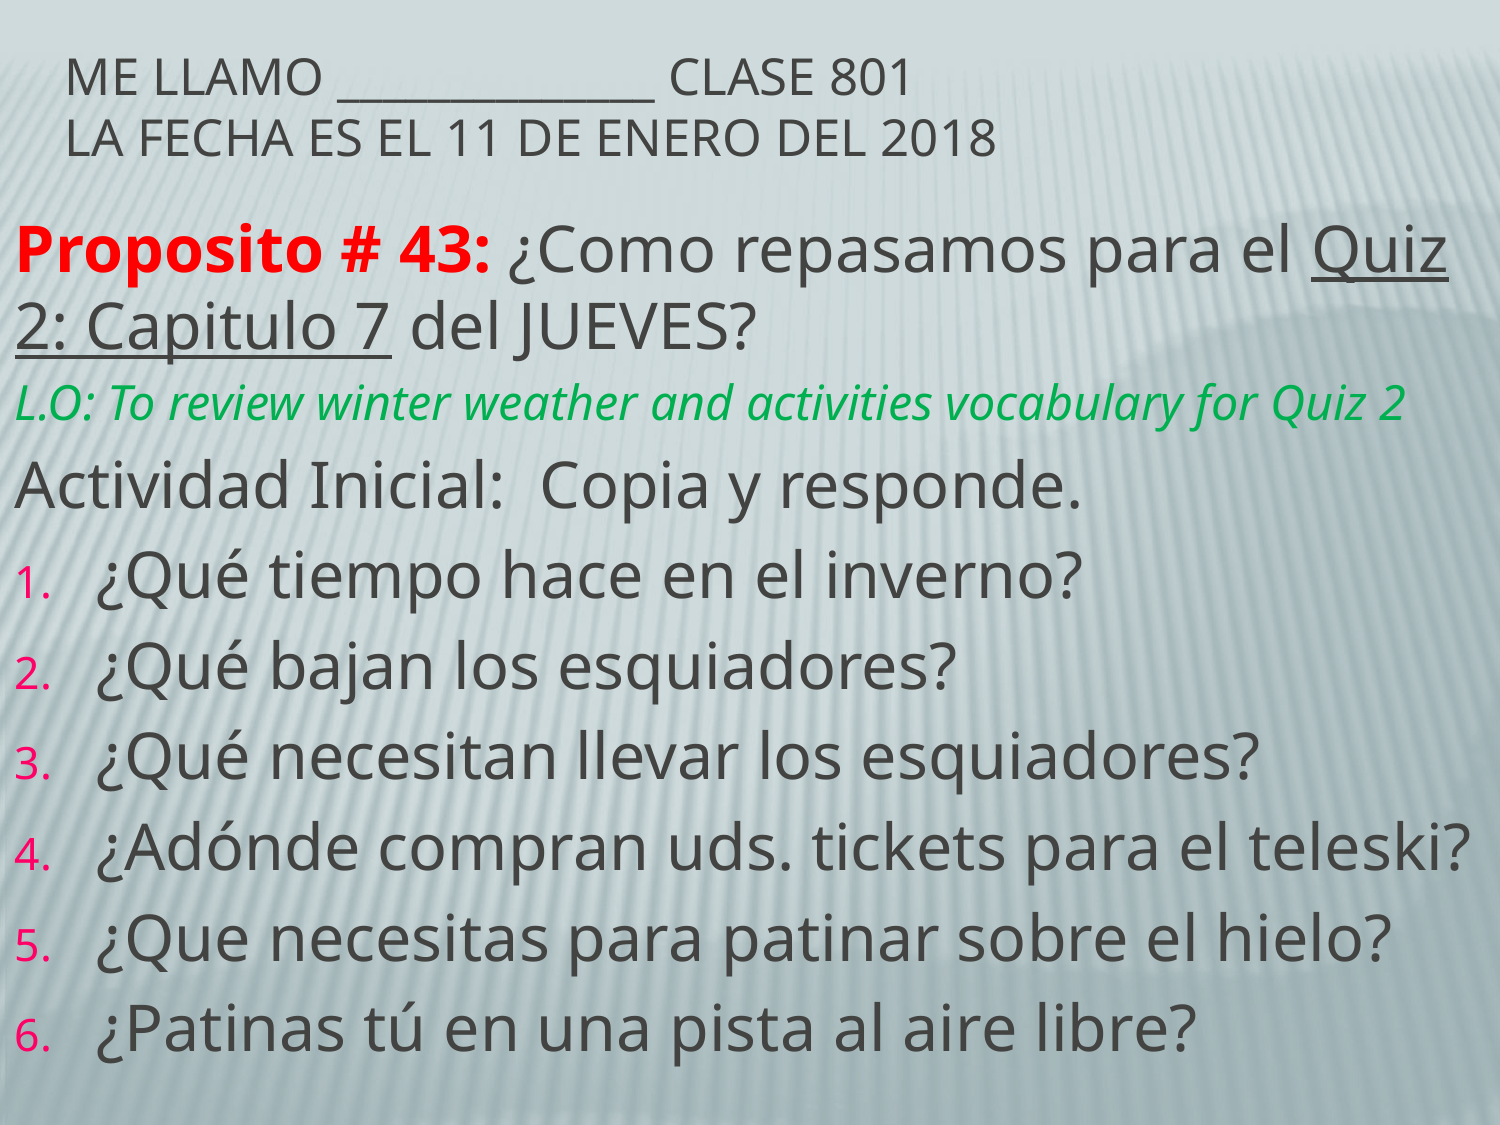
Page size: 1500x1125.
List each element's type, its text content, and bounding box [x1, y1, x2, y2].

text_box Me llamo ______________ Clase 801 La fecha es el 11 de ENERO del 2018 [49, 37, 1475, 175]
text_box Proposito # 43: ¿Como repasamos para el Quiz 2: Capitulo 7 del JUEVES? L.O: To review winter weather and activities vocabulary for Quiz 2 Actividad Inicial: Copia y responde. ¿Qué tiempo hace en el inverno? ¿Qué bajan los esquiadores? ¿Qué necesitan llevar los esquiadores? ¿Adónde compran uds. tickets para el teleski? ¿Que necesitas para patinar sobre el hielo? ¿Patinas tú en una pista al aire libre? [0, 199, 1500, 1088]
